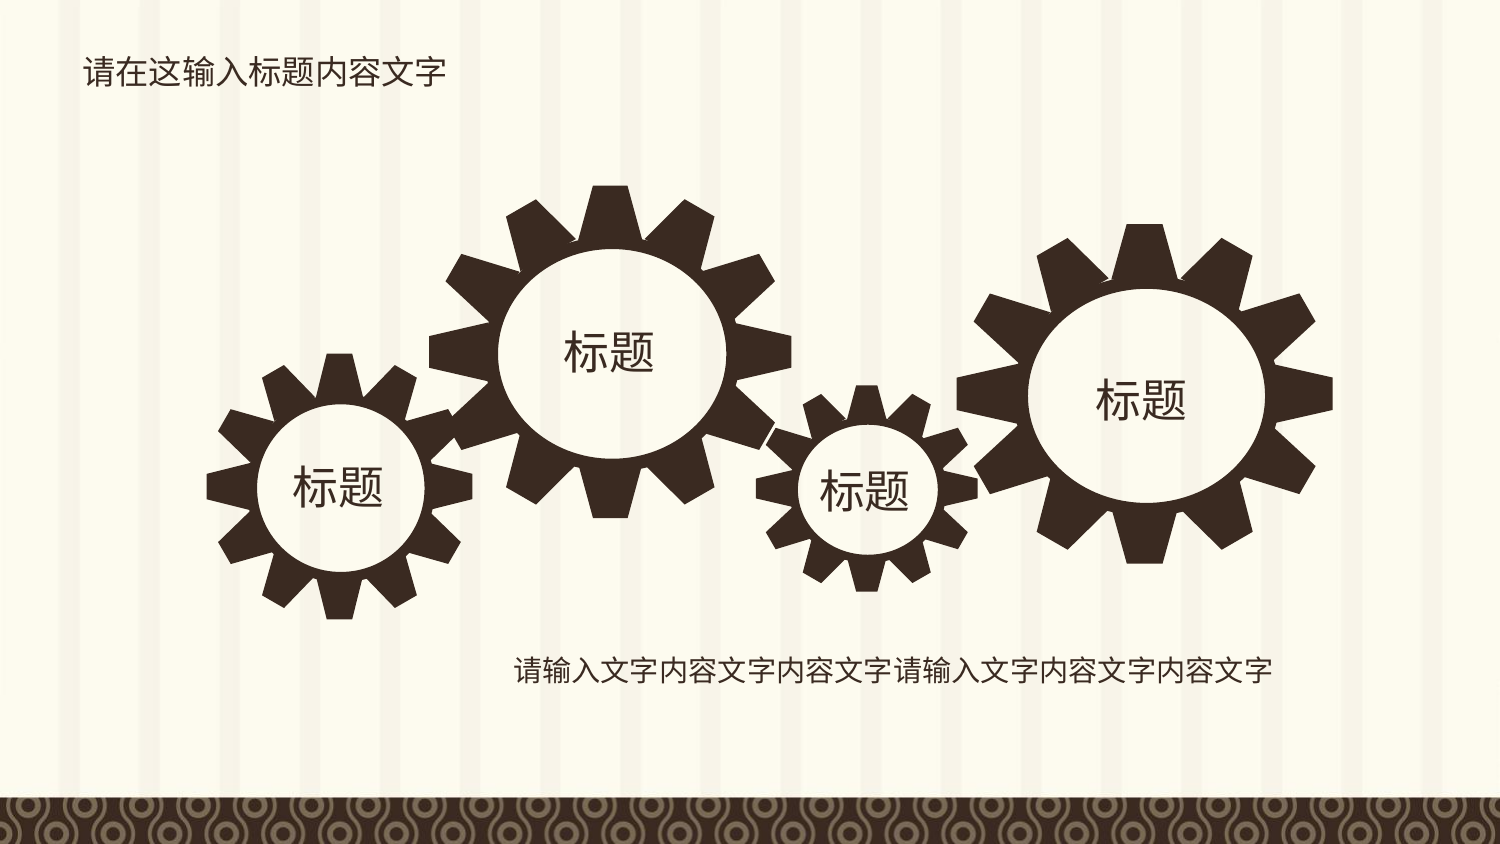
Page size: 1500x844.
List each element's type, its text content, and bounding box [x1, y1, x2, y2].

picture [0, 0, 1500, 844]
text_box 请输入文字内容文字内容文字请输入文字内容文字内容文字 [498, 644, 1385, 695]
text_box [206, 353, 473, 620]
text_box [428, 185, 792, 519]
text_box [956, 223, 1333, 564]
text_box 请在这输入标题内容文字 [67, 43, 703, 99]
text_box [755, 385, 973, 592]
